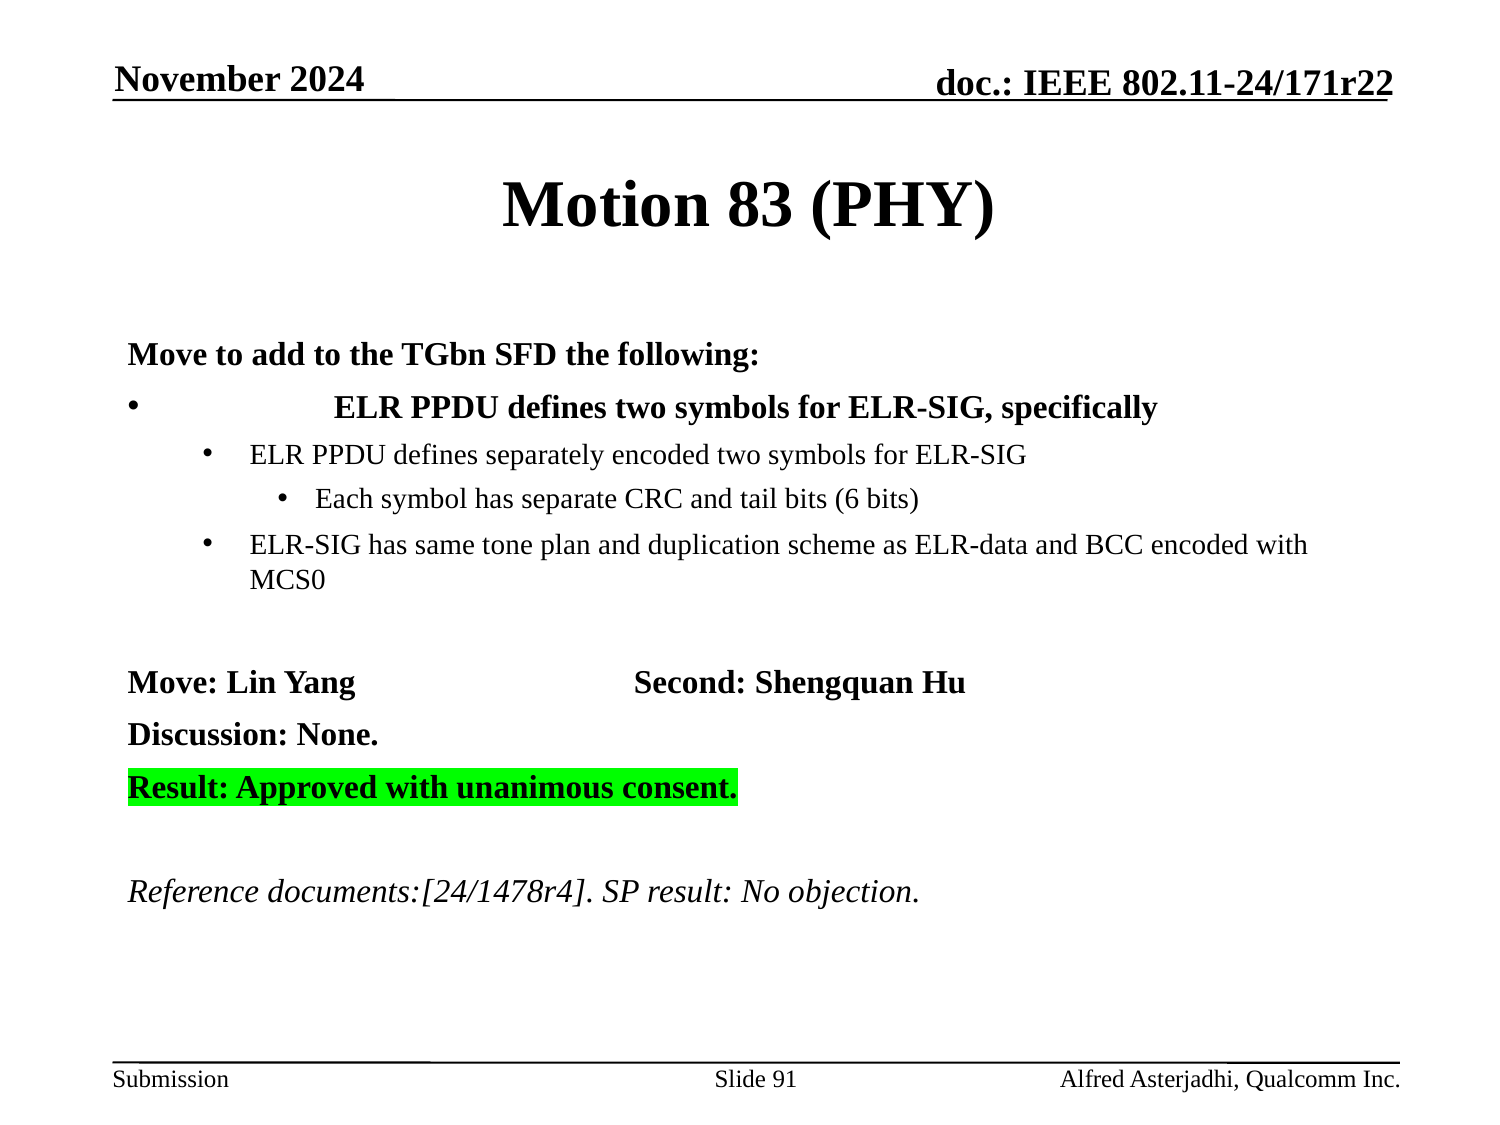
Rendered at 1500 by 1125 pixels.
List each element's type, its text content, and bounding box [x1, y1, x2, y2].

title Motion 83 (PHY) [112, 112, 1388, 288]
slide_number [114, 54, 423, 100]
list Move to add to the TGbn SFD the following: ELR PPDU defines two symbols for ELR-SIG, specifically ELR PPDU defines separately encoded two symbols for ELR-SIG Each symbol has separate CRC and tail bits (6 bits) ELR-SIG has same tone plan and duplication scheme as ELR-data and BCC encoded with MCS0 Move: Lin Yang Second: Shengquan Hu Discussion: None. Result: Approved with unanimous consent. Reference documents:[24/1478r4]. SP result: No objection. [112, 324, 1388, 1000]
slide_number Slide 91 [712, 1061, 800, 1123]
footer Alfred Asterjadhi, Qualcomm Inc. [878, 1061, 1402, 1093]
